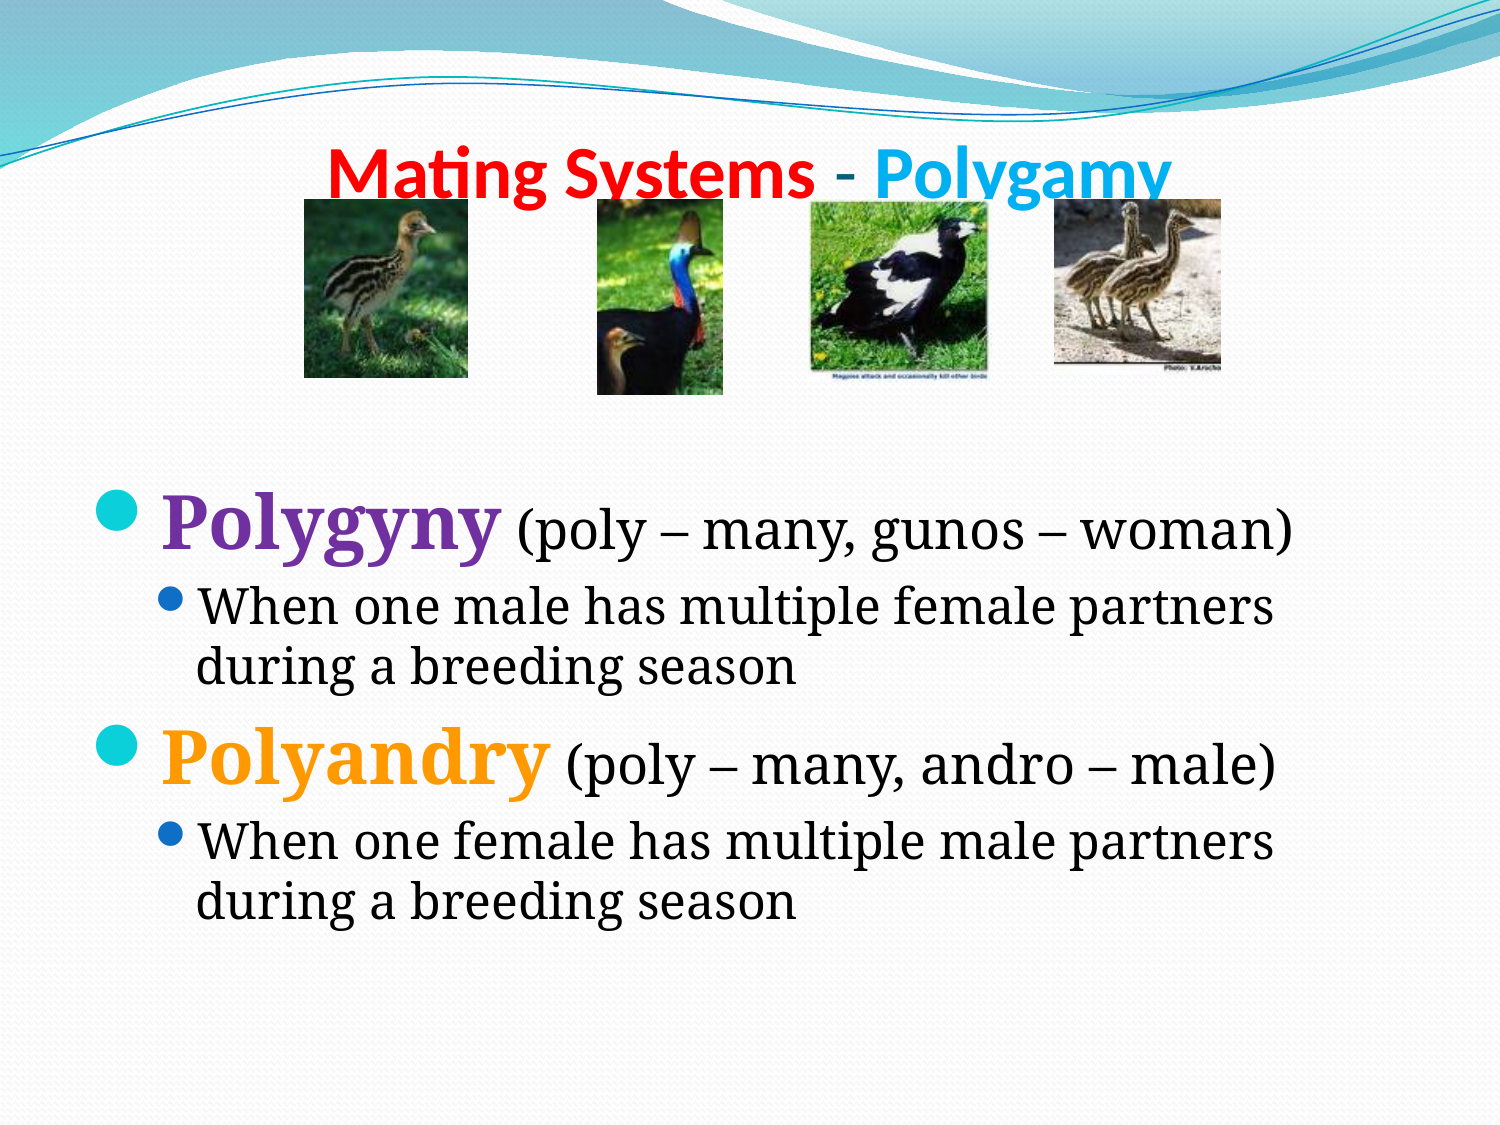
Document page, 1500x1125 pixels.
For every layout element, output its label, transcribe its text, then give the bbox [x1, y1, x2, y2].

title Mating Systems - Polygamy [74, 115, 1426, 304]
picture [597, 198, 723, 395]
list Polygyny (poly – many, gunos – woman) When one male has multiple female partners during a breeding season Polyandry (poly – many, andro – male) When one female has multiple male partners during a breeding season [74, 386, 1426, 1038]
picture [304, 198, 468, 378]
picture [1054, 198, 1221, 375]
picture [808, 198, 992, 383]
